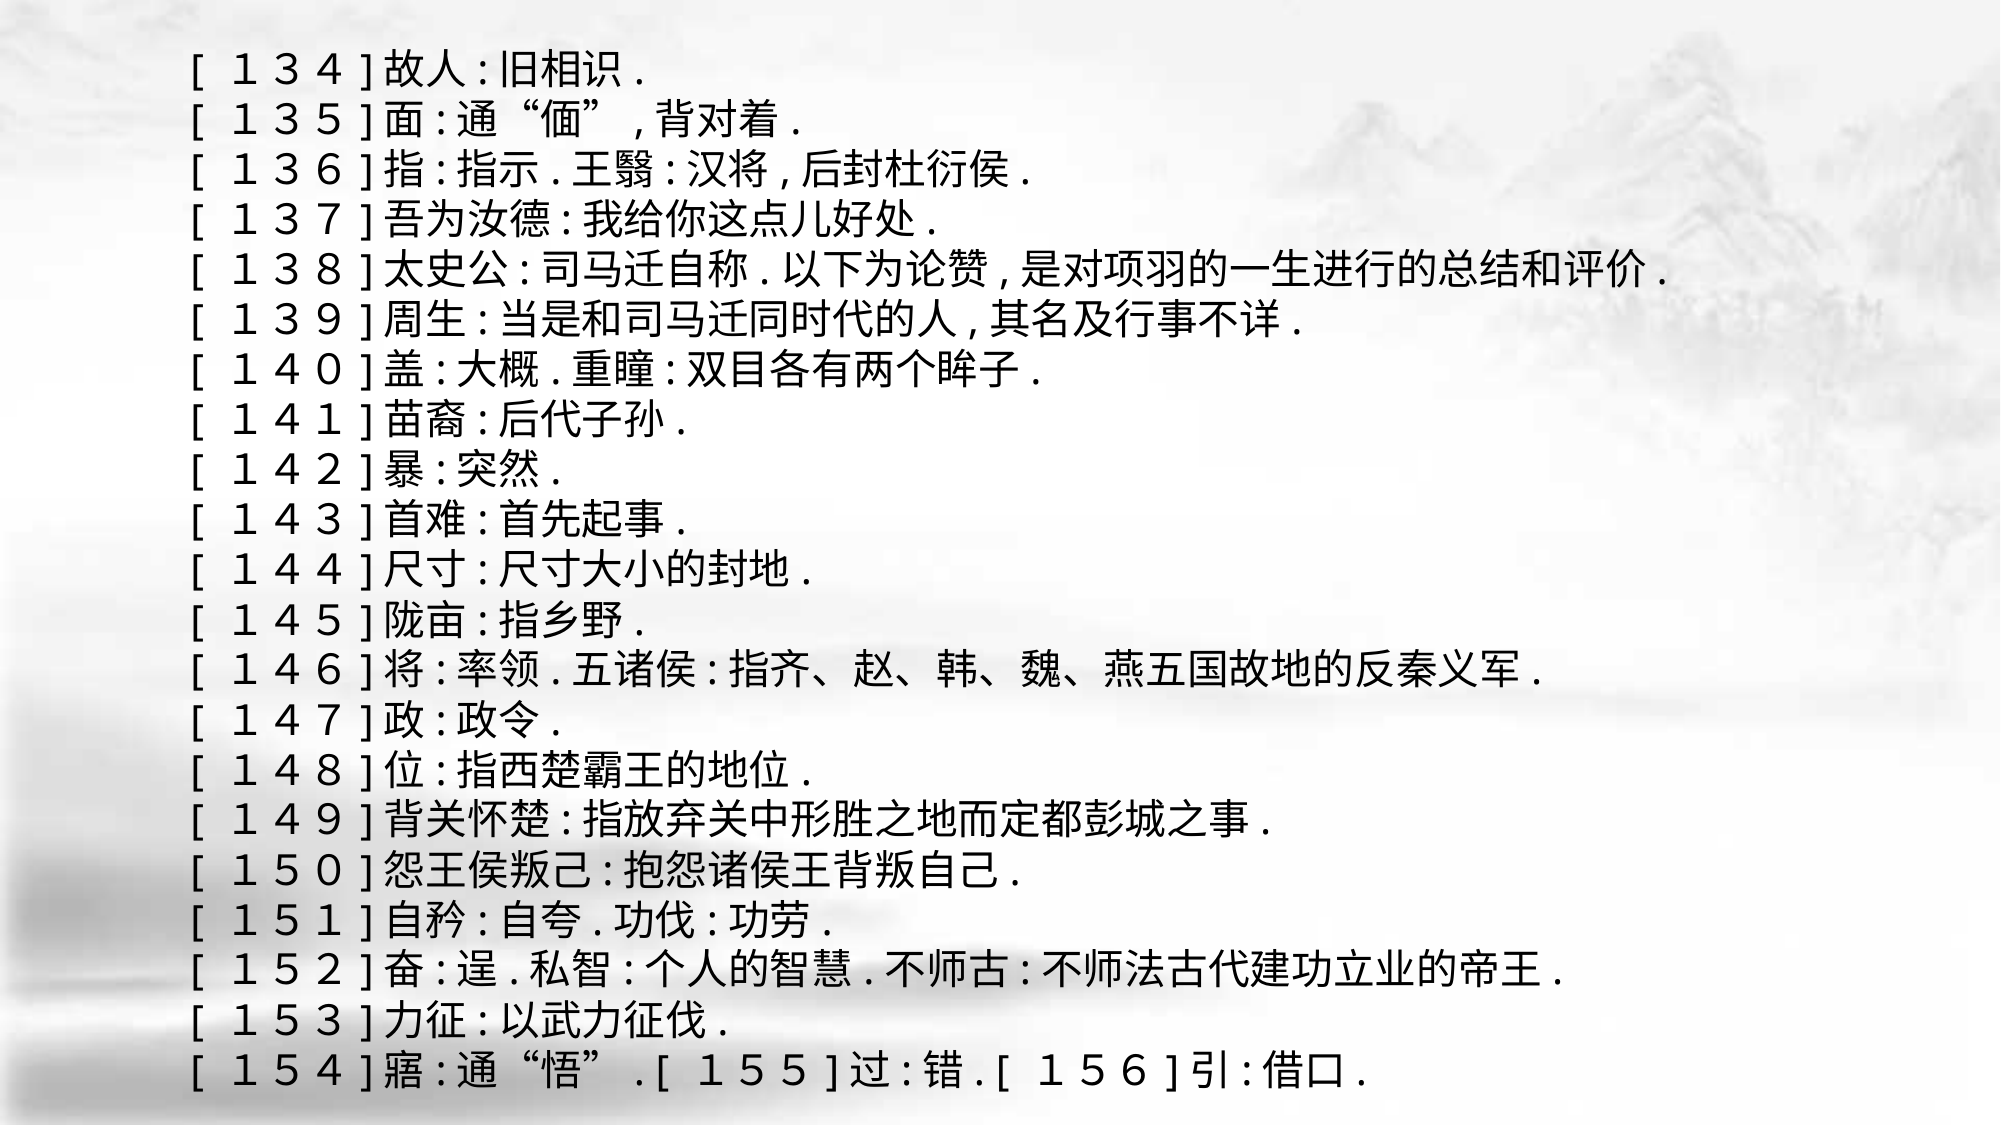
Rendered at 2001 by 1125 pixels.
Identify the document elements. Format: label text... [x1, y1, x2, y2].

picture [0, 0, 2001, 1125]
text_box [ １３４]故人:旧相识. [ １３５]面:通“偭”,背对着. [ １３６]指:指示.王翳:汉将,后封杜衍侯. [ １３７]吾为汝德:我给你这点儿好处. [ １３８]太史公:司马迁自称.以下为论赞,是对项羽的一生进行的总结和评价. [ １３９]周生:当是和司马迁同时代的人,其名及行事不详. [ １４０]盖:大概.重瞳:双目各有两个眸子. [ １４１]苗裔:后代子孙. [ １４２]暴:突然. [ １４３]首难:首先起事. [ １４４]尺寸:尺寸大小的封地. [ １４５]陇亩:指乡野. [ １４６]将:率领.五诸侯:指齐、赵、韩、魏、燕五国故地的反秦义军. [ １４７]政:政令. [ １４８]位:指西楚霸王的地位. [ １４９]背关怀楚:指放弃关中形胜之地而定都彭城之事. [ １５０]怨王侯叛己:抱怨诸侯王背叛自己. [ １５１]自矜:自夸.功伐:功劳. [ １５２]奋:逞.私智:个人的智慧.不师古:不师法古代建功立业的帝王. [ １５３]力征:以武力征伐. [ １５４]寤:通“悟”. [ １５５]过:错. [ １５６]引:借口. [175, 35, 1694, 1101]
